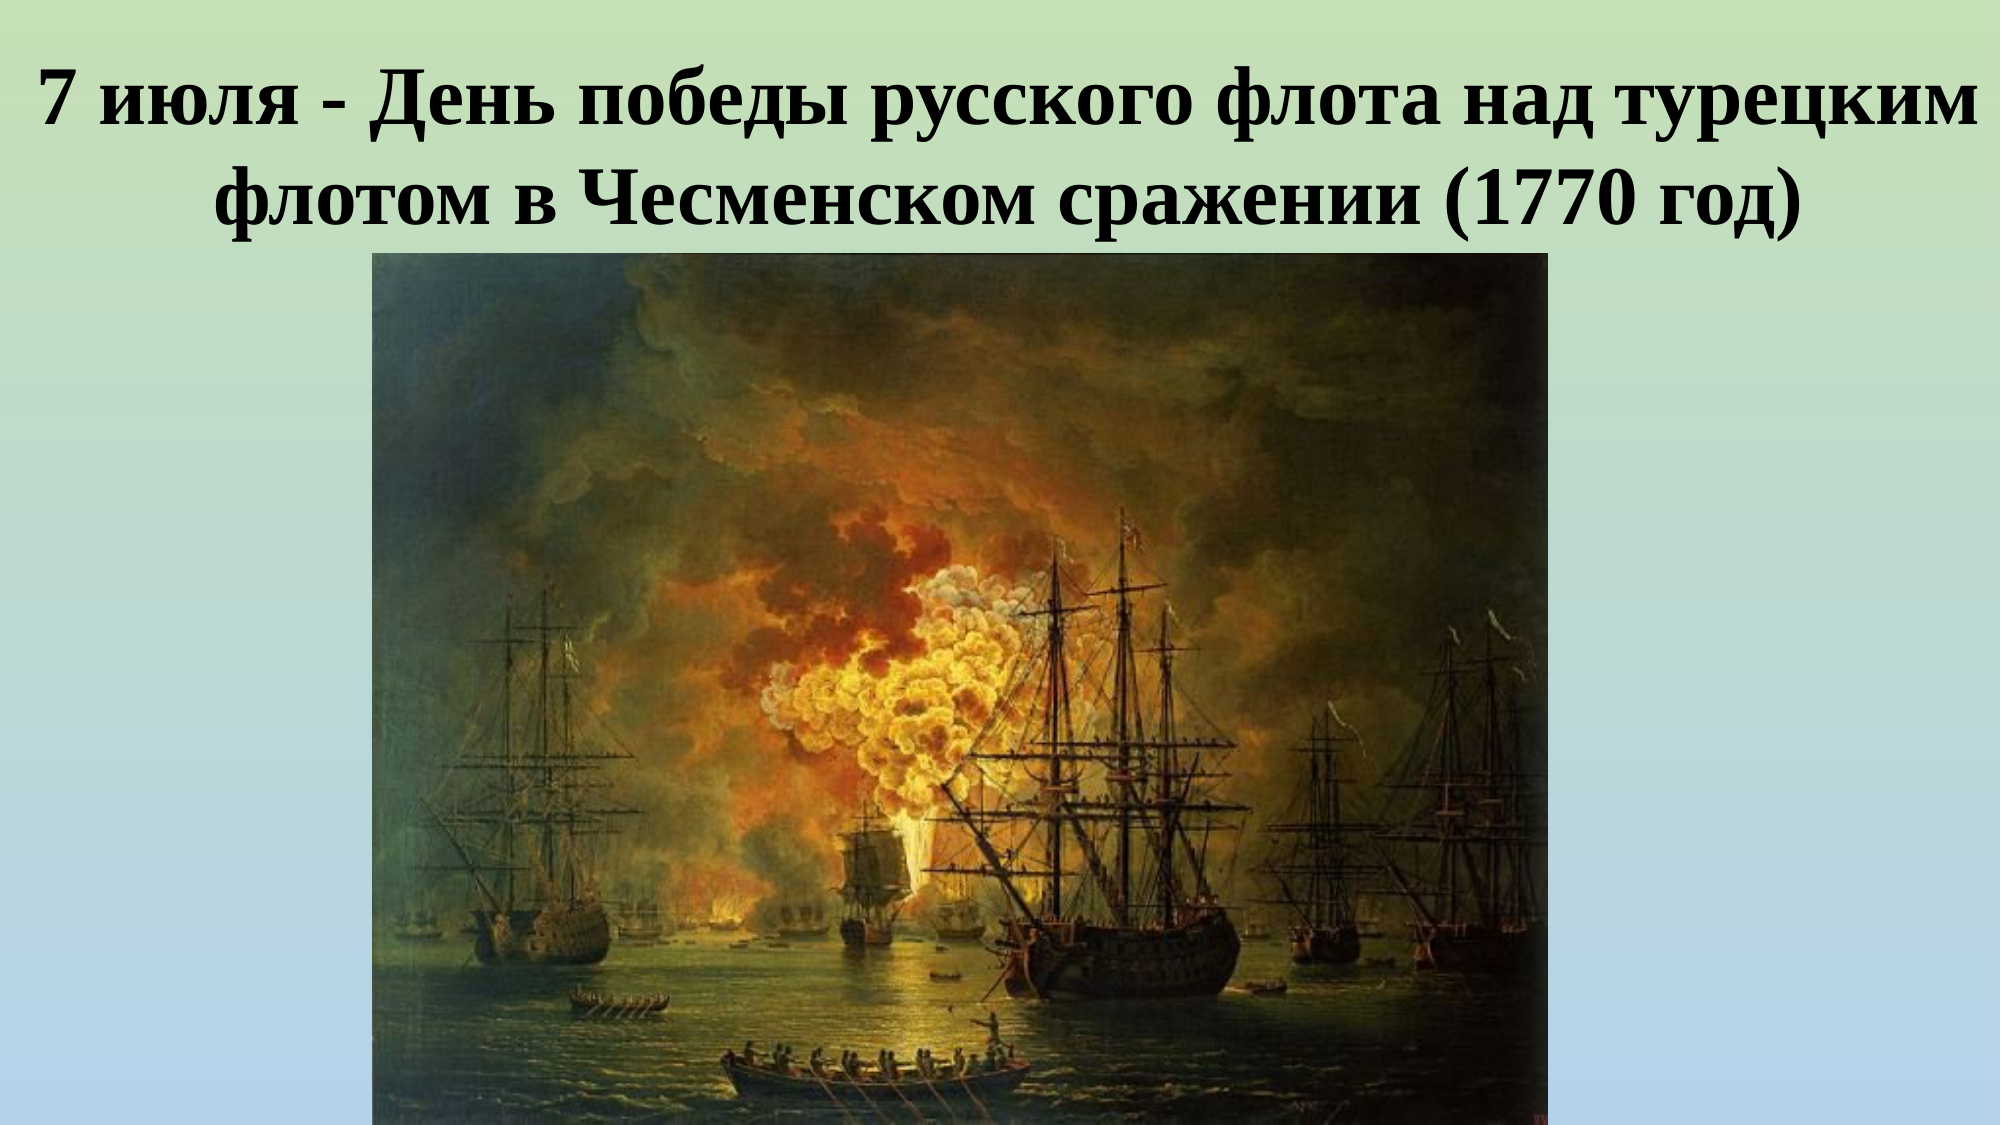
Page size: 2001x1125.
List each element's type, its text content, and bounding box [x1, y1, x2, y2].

picture [372, 253, 1548, 1125]
text_box 7 июля - День победы русского флота над турецким флотом в Чесменском сражении (1770 год) [17, 33, 2000, 249]
